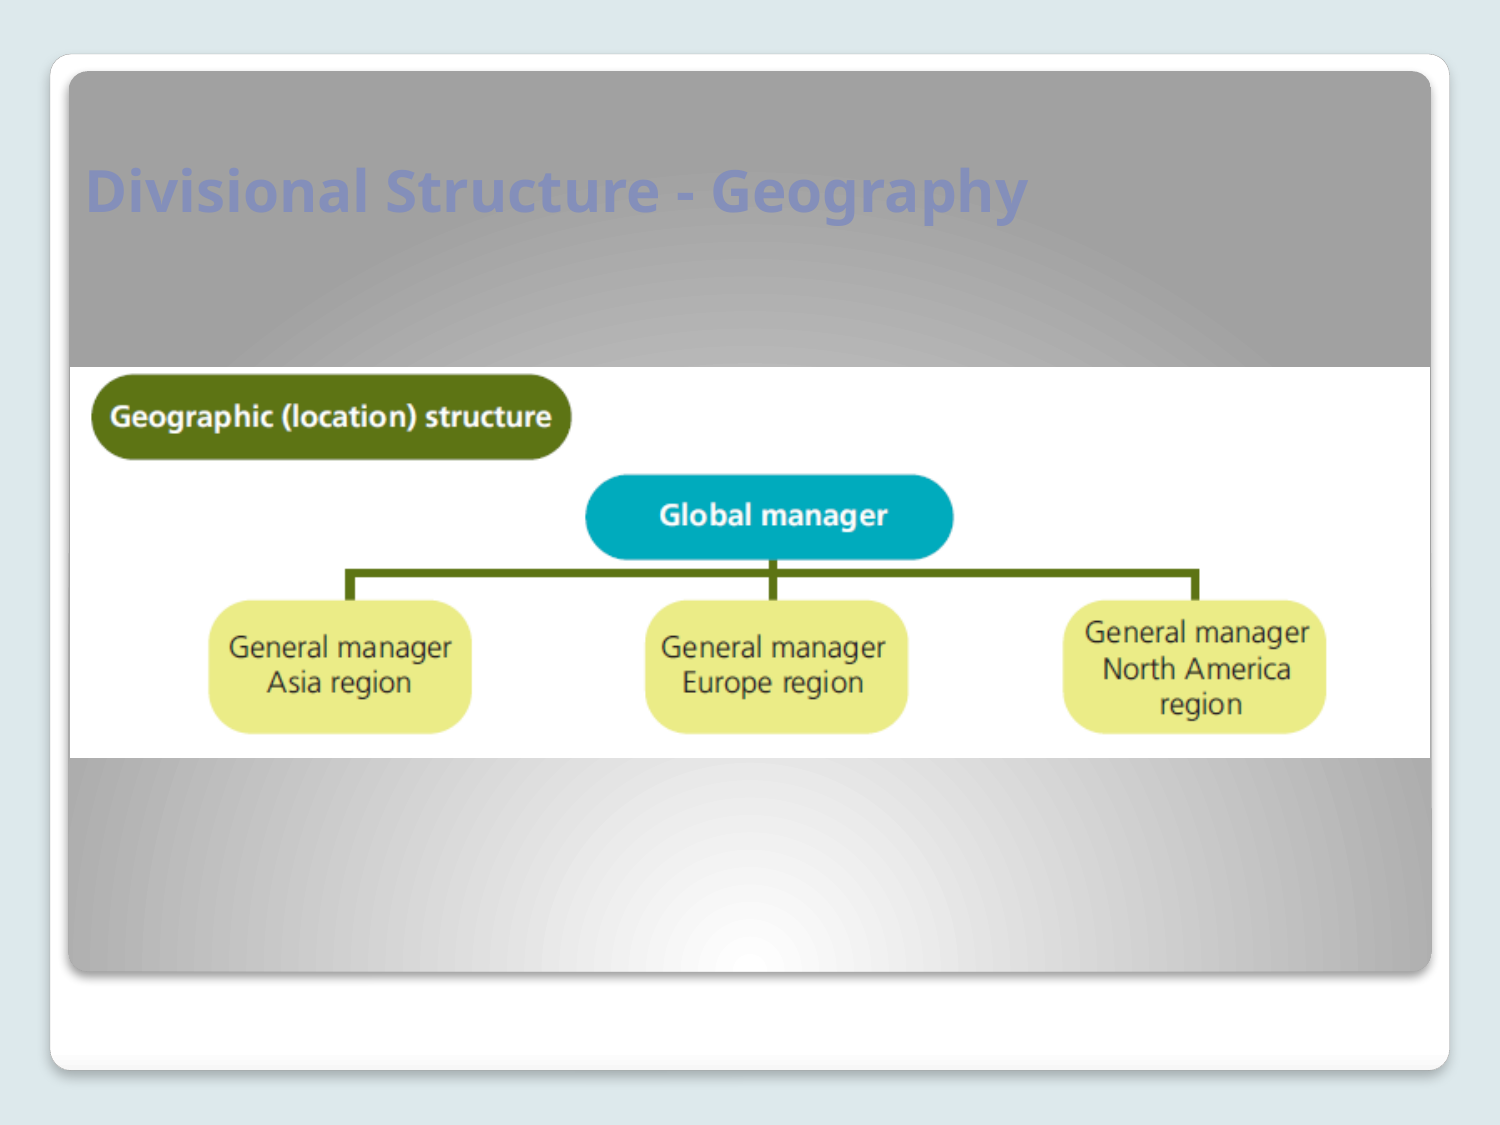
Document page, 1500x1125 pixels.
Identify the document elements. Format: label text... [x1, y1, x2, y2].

title Divisional Structure - Geography [70, 58, 1413, 232]
picture [70, 367, 1430, 758]
